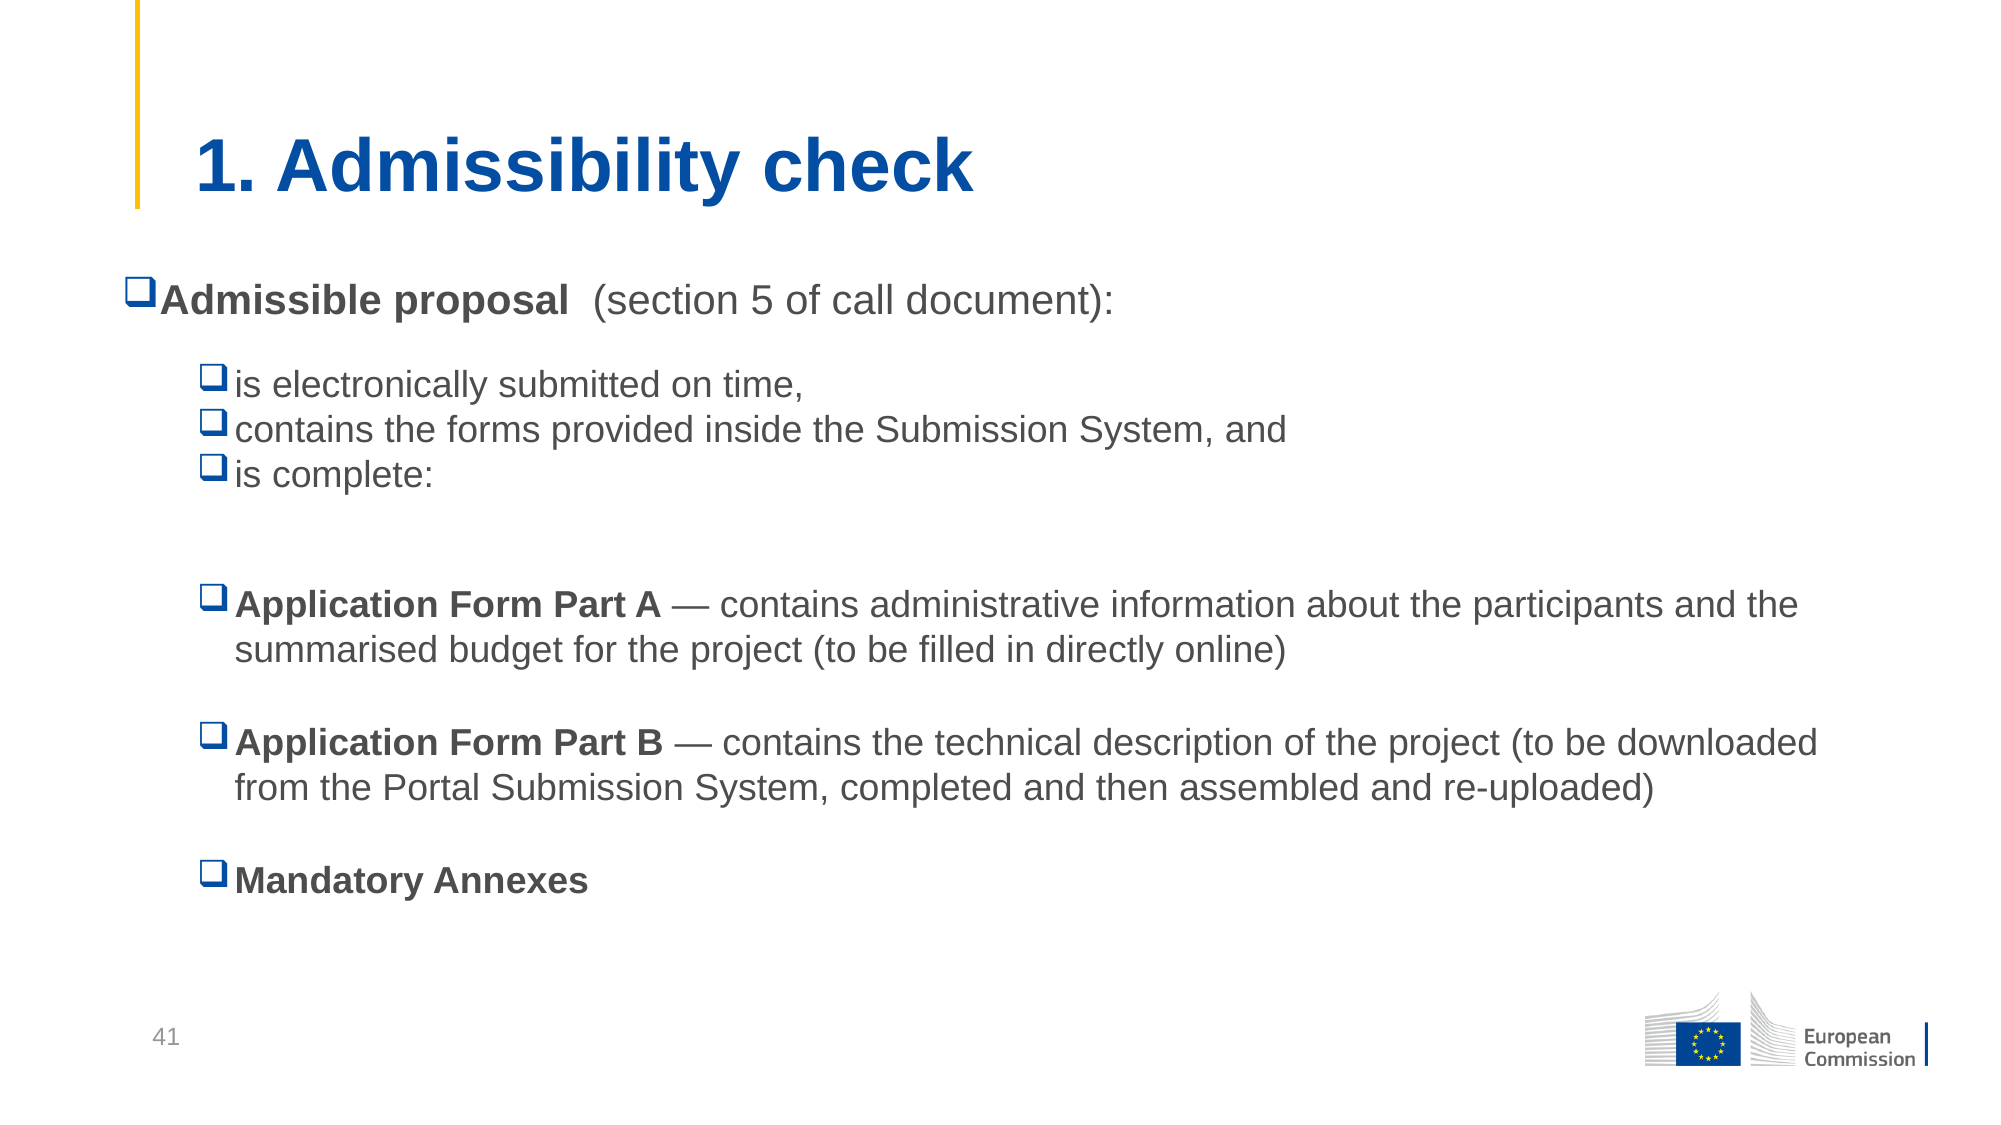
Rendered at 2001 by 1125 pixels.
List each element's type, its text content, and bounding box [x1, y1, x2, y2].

slide_number 41 [137, 1005, 588, 1066]
picture [1645, 991, 1928, 1066]
list Admissible proposal (section 5 of call document): is electronically submitted on time, contains the forms provided inside the Submission System, and is complete: Application Form Part A — contains administrative information about the participants and the summarised budget for the project (to be filled in directly online) Application Form Part B — contains the technical description of the project (to be downloaded from the Portal Submission System, completed and then assembled and re-uploaded) Mandatory Annexes [107, 264, 1918, 1006]
title 1. Admissibility check [159, 79, 1885, 208]
